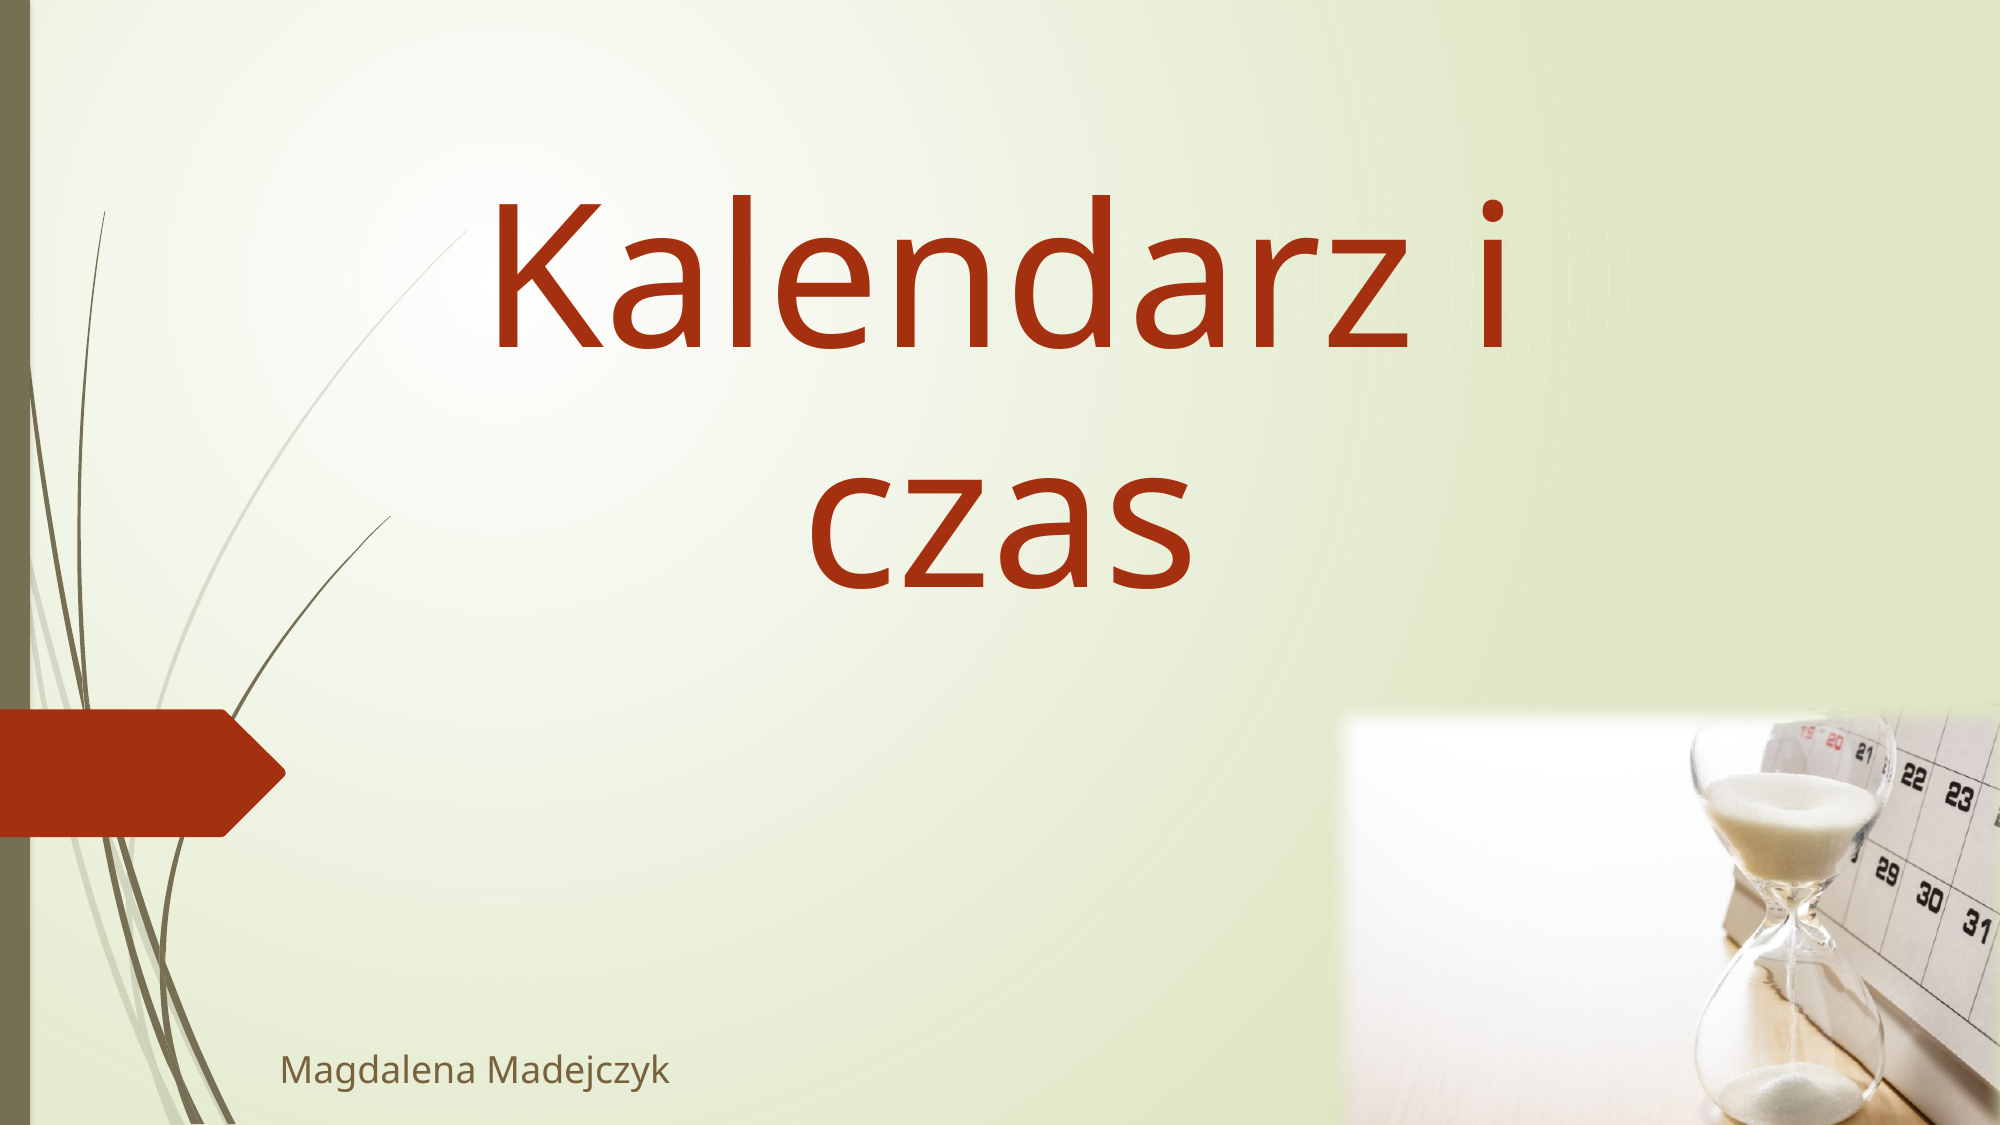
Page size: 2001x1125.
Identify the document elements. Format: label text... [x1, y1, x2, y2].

subtitle Magdalena Madejczyk [264, 1038, 1253, 1125]
picture [1325, 697, 2000, 1125]
title Kalendarz i czas [371, 243, 1629, 636]
